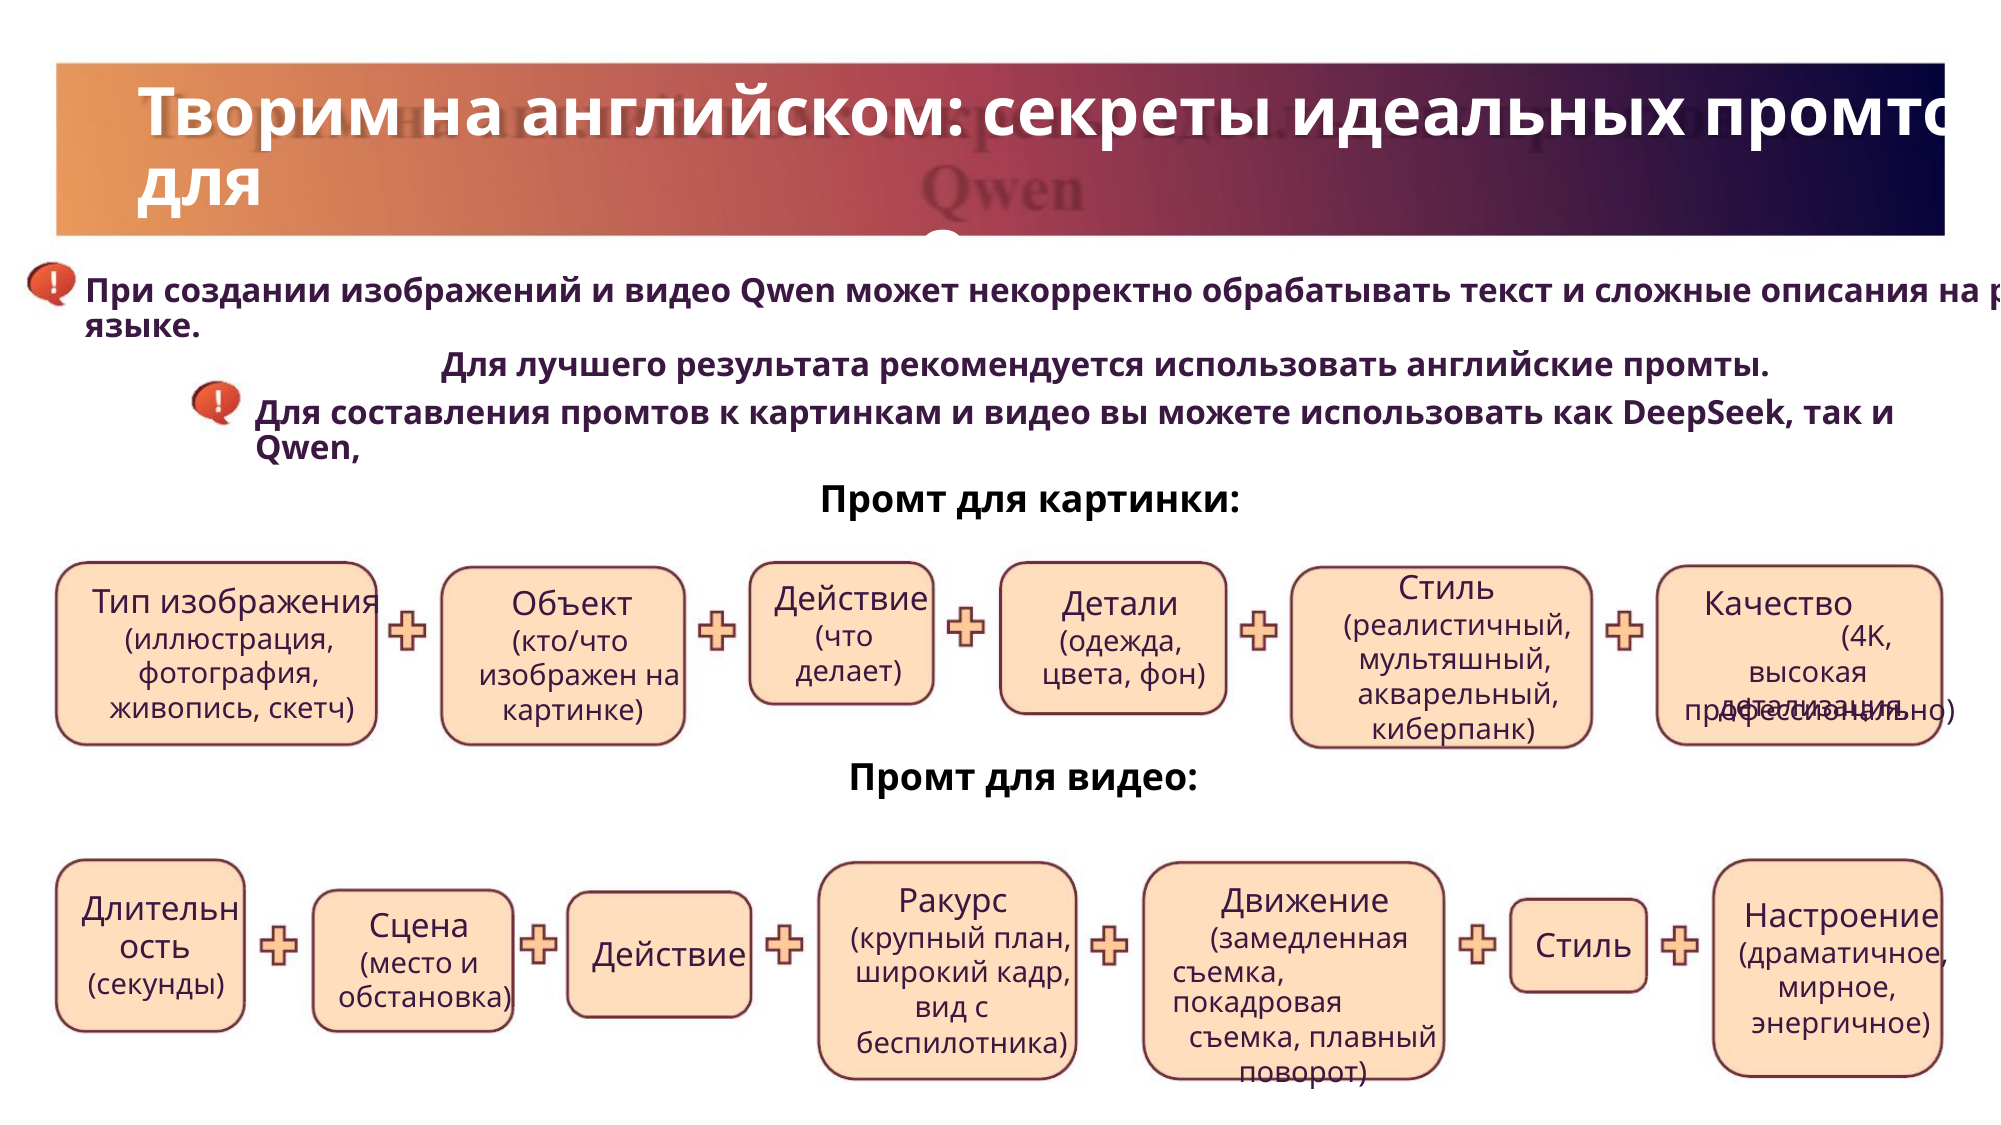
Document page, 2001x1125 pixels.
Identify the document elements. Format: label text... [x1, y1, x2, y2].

text_box профессионально) [1684, 696, 1957, 727]
text_box Качество (4K, высокая детализация, [1703, 586, 1940, 696]
text_box Промт для картинки: [819, 480, 1247, 520]
text_box Стиль [1535, 929, 1672, 965]
text_box (реалистичный, мультяшный, акварельный, киберпанк) [1343, 610, 1582, 746]
text_box беспилотника) [856, 1028, 1082, 1060]
text_box [0, 0, 2000, 1125]
text_box Действие (что [774, 582, 955, 653]
text_box Творим на английском: секреты идеальных промтов для Qwen [137, 79, 2000, 274]
text_box Ракурс (крупный план, широкий кадр, вид с [850, 884, 1089, 1024]
text_box Сцена (место и обстановка) [338, 909, 533, 1014]
text_box Стиль [1398, 571, 1535, 607]
text_box Длительн ость (секунды) [81, 891, 266, 1001]
text_box Для составления промтов к картинкам и видео вы можете использовать как DeepSeek, так и Qwen, [255, 396, 1988, 466]
text_box Тип изображения (иллюстрация, фотография, живопись, скетч) [92, 585, 387, 724]
text_box Объект (кто/что изображен на картинке) [478, 587, 693, 727]
text_box Детали (одежда, цвета, фон) [1041, 587, 1230, 691]
text_box Промт для видео: [848, 758, 1205, 798]
text_box энергичное) [1751, 1008, 1947, 1040]
text_box Действие [592, 938, 776, 974]
text_box делает) [795, 656, 931, 688]
text_box Настроение (драматичное, мирное, [1738, 899, 1962, 1004]
text_box При создании изображений и видео Qwen может некорректно обрабатывать текст и сложные описания на русском языке. Для лучшего результата рекомендуется использовать английские промты. [85, 274, 2000, 384]
text_box (замедленная съемка, покадровая съемка, плавный поворот) [1172, 923, 1459, 1089]
text_box Движение [1221, 884, 1417, 920]
